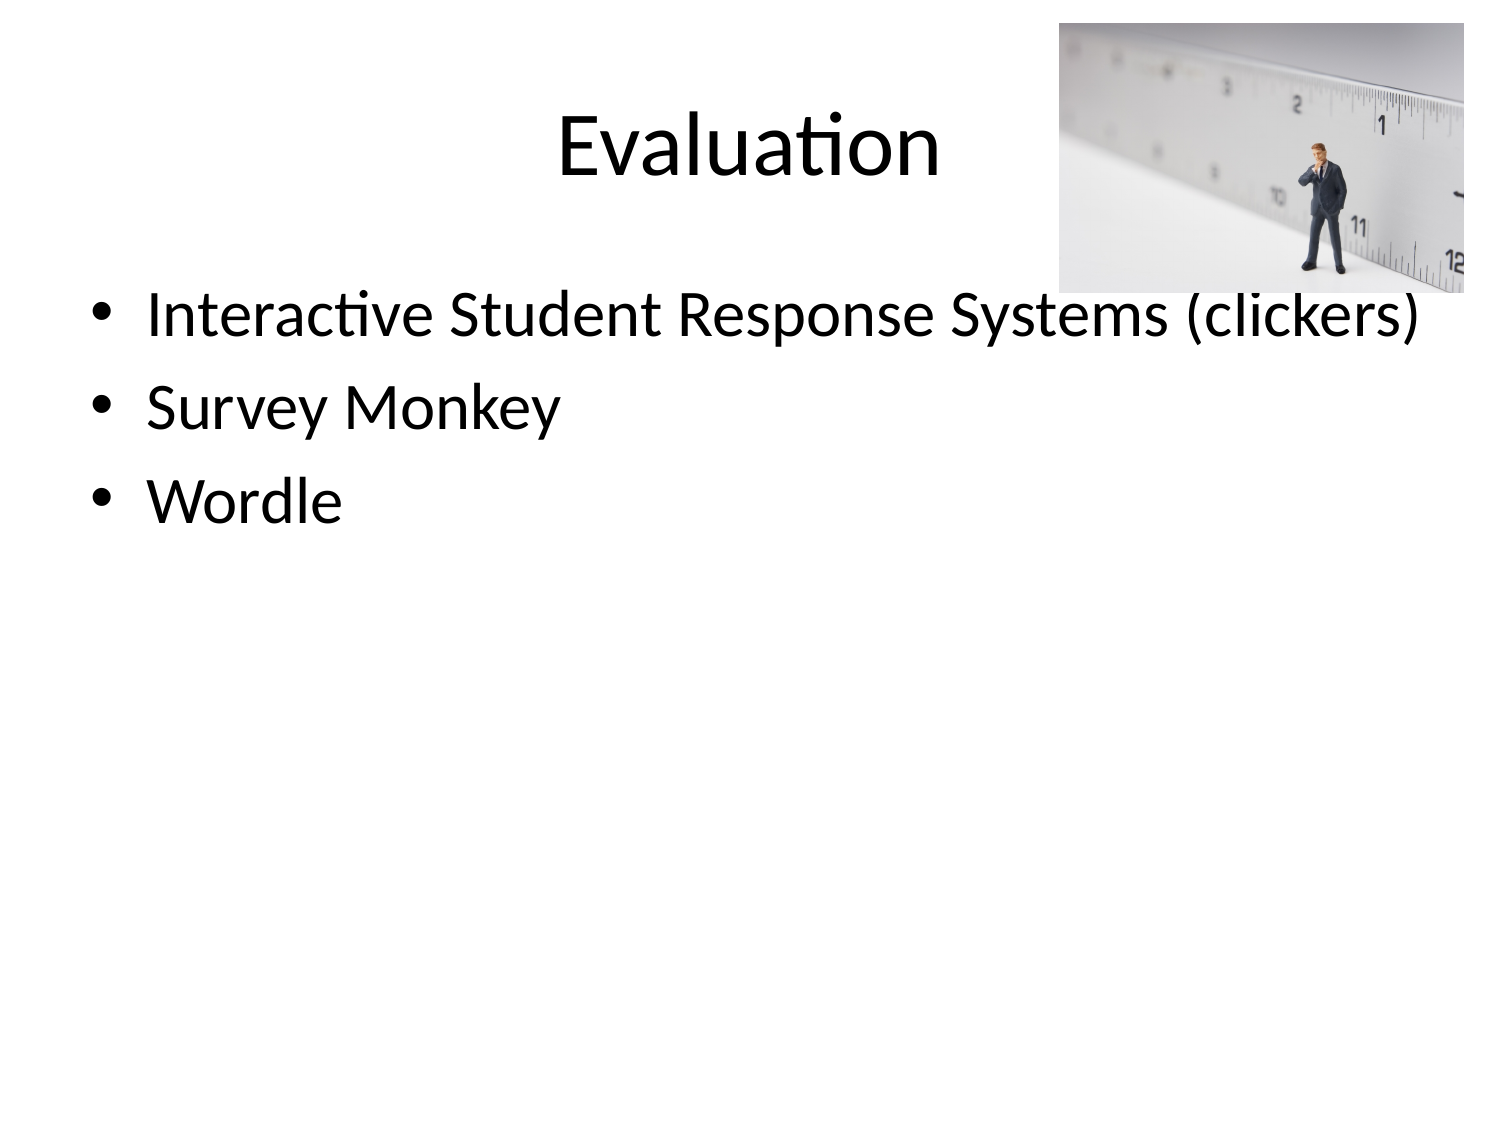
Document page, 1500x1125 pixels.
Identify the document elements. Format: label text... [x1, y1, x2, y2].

title Evaluation [75, 45, 1054, 233]
list Interactive Student Response Systems (clickers) Survey Monkey Wordle [75, 262, 1443, 1005]
picture [1059, 23, 1465, 294]
